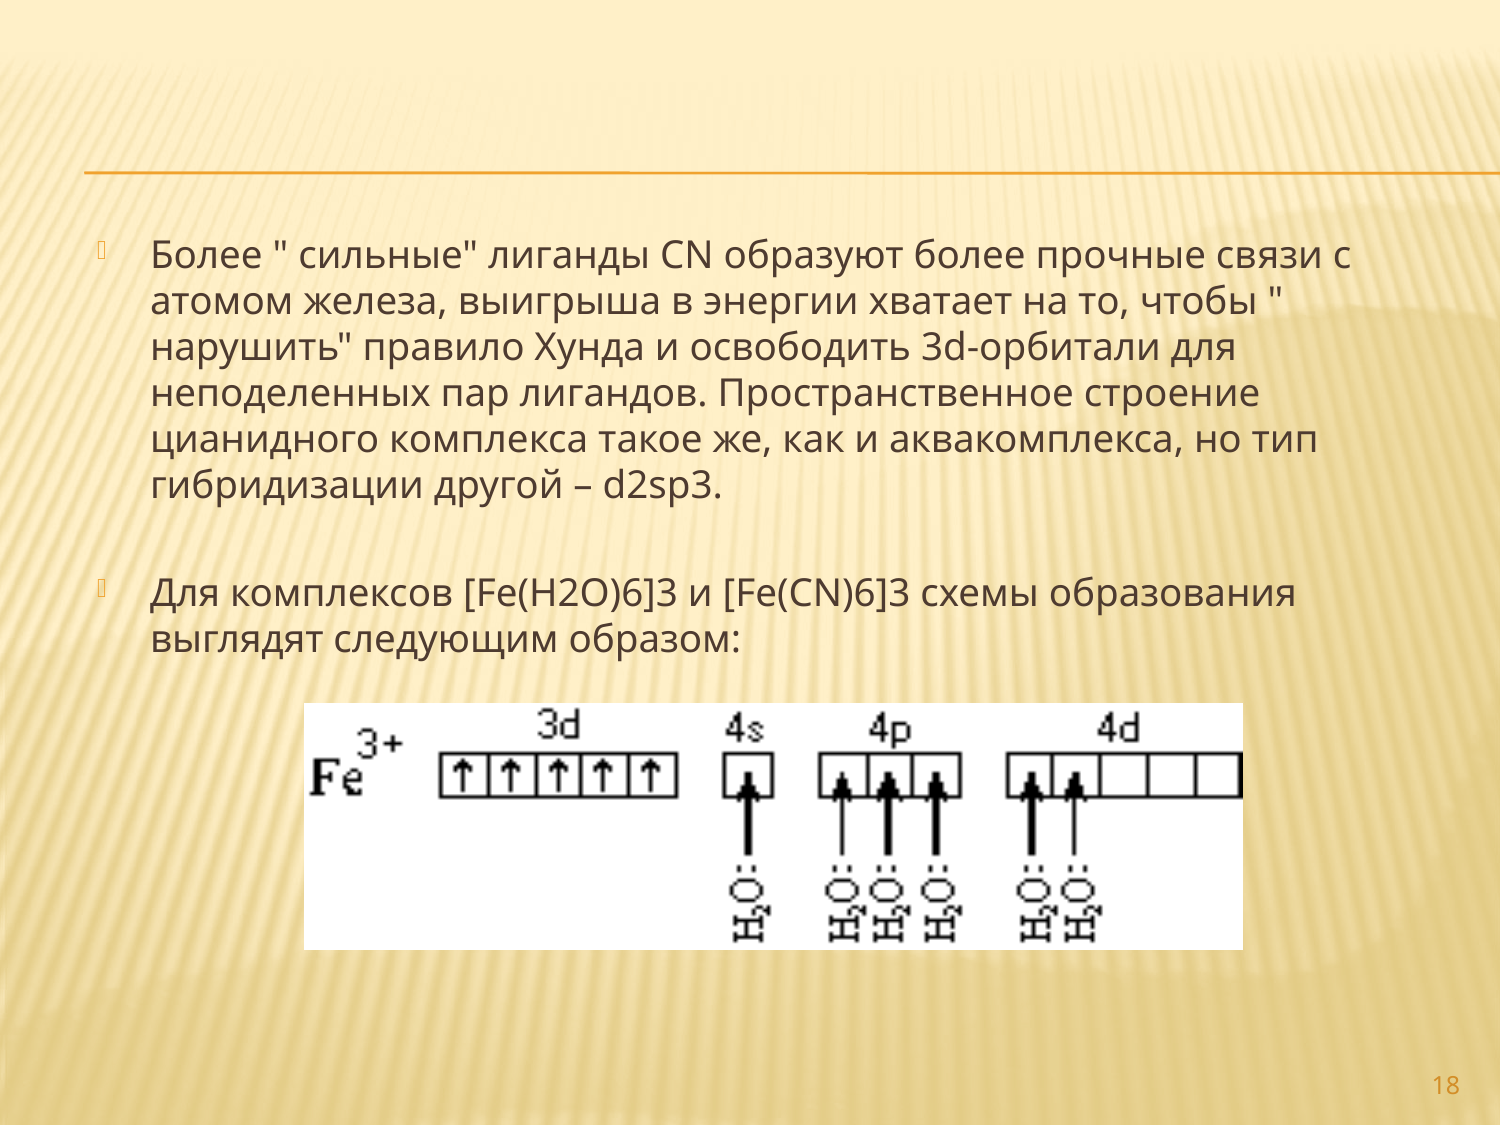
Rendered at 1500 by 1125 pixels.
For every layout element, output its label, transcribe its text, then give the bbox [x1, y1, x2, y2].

list Более " сильные" лиганды CN образуют более прочные связи с атомом железа, выигрыша в энергии хватает на то, чтобы " нарушить" правило Хунда и освободить 3d-орбитали для неподеленных пар лигандов. Пространственное строение цианидного комплекса такое же, как и аквакомплекса, но тип гибридизации другой – d2sp3. Для комплексов [Fe(H2O)6]3 и [Fe(CN)6]3 схемы образования выглядят следующим образом: [81, 222, 1451, 669]
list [304, 702, 1243, 950]
slide_number 18 [1350, 1062, 1475, 1103]
